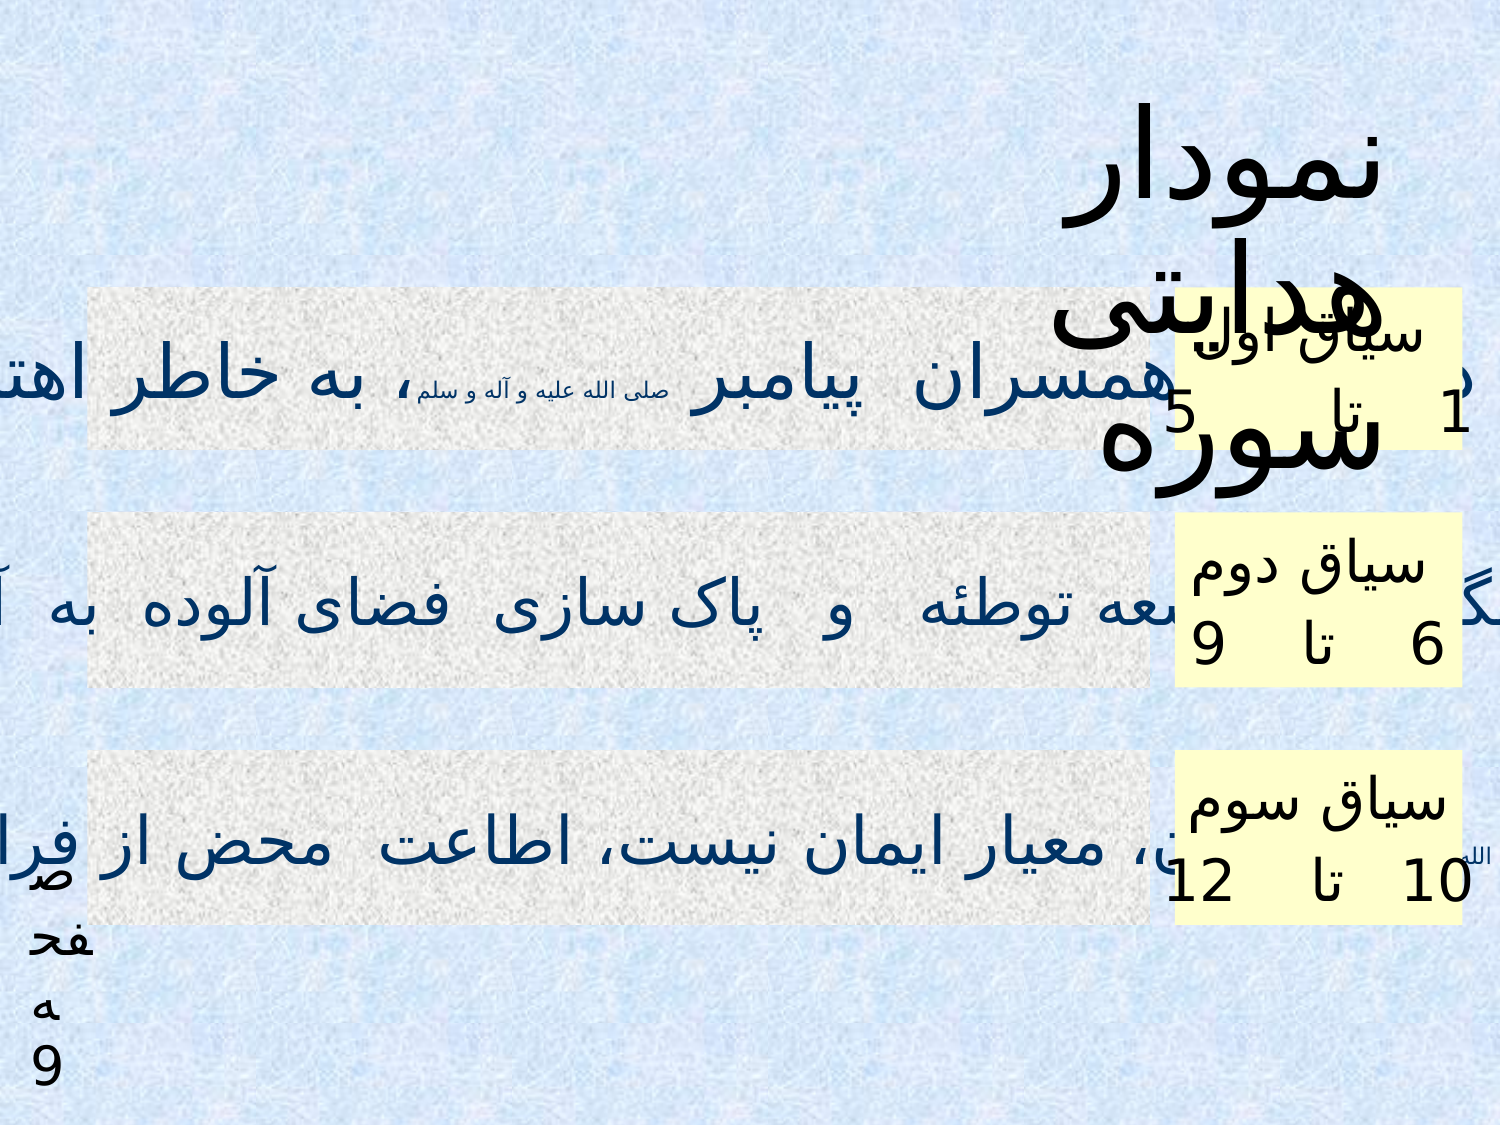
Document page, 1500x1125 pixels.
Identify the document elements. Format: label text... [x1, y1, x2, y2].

slide_number صفحه 9 [13, 1023, 111, 1105]
text_box سیاق اول 1 تا 5 [1174, 287, 1463, 450]
text_box سیاق دوم 6 تا 9 [1174, 512, 1463, 688]
text_box همسر رسول الله صلی الله علیه و اله و سلم بودن، معیار ایمان نیست، اطاعت محض از فرامین خدا و رسول شرط است. [87, 750, 1150, 925]
picture [0, 0, 1500, 1125]
text_box سیاق سوم 10 تا 12 [1174, 750, 1463, 925]
text_box هشدار و تهدید نسبت به دو نفر از همسران پیامبر صلی الله علیه و آله و سلم، به خاطر اهتمام بر تبانی و توطئه علیه ایشان [87, 287, 1150, 450]
text_box هشدار و تذکر برای پیشگیری از توسعه توطئه و پاک سازی فضای آلوده به آثار تبانی علیه رسول الله صلی الله علیه و اله و سلم [87, 512, 1150, 688]
text_box نمودار هدایتی سوره [949, 62, 1426, 250]
